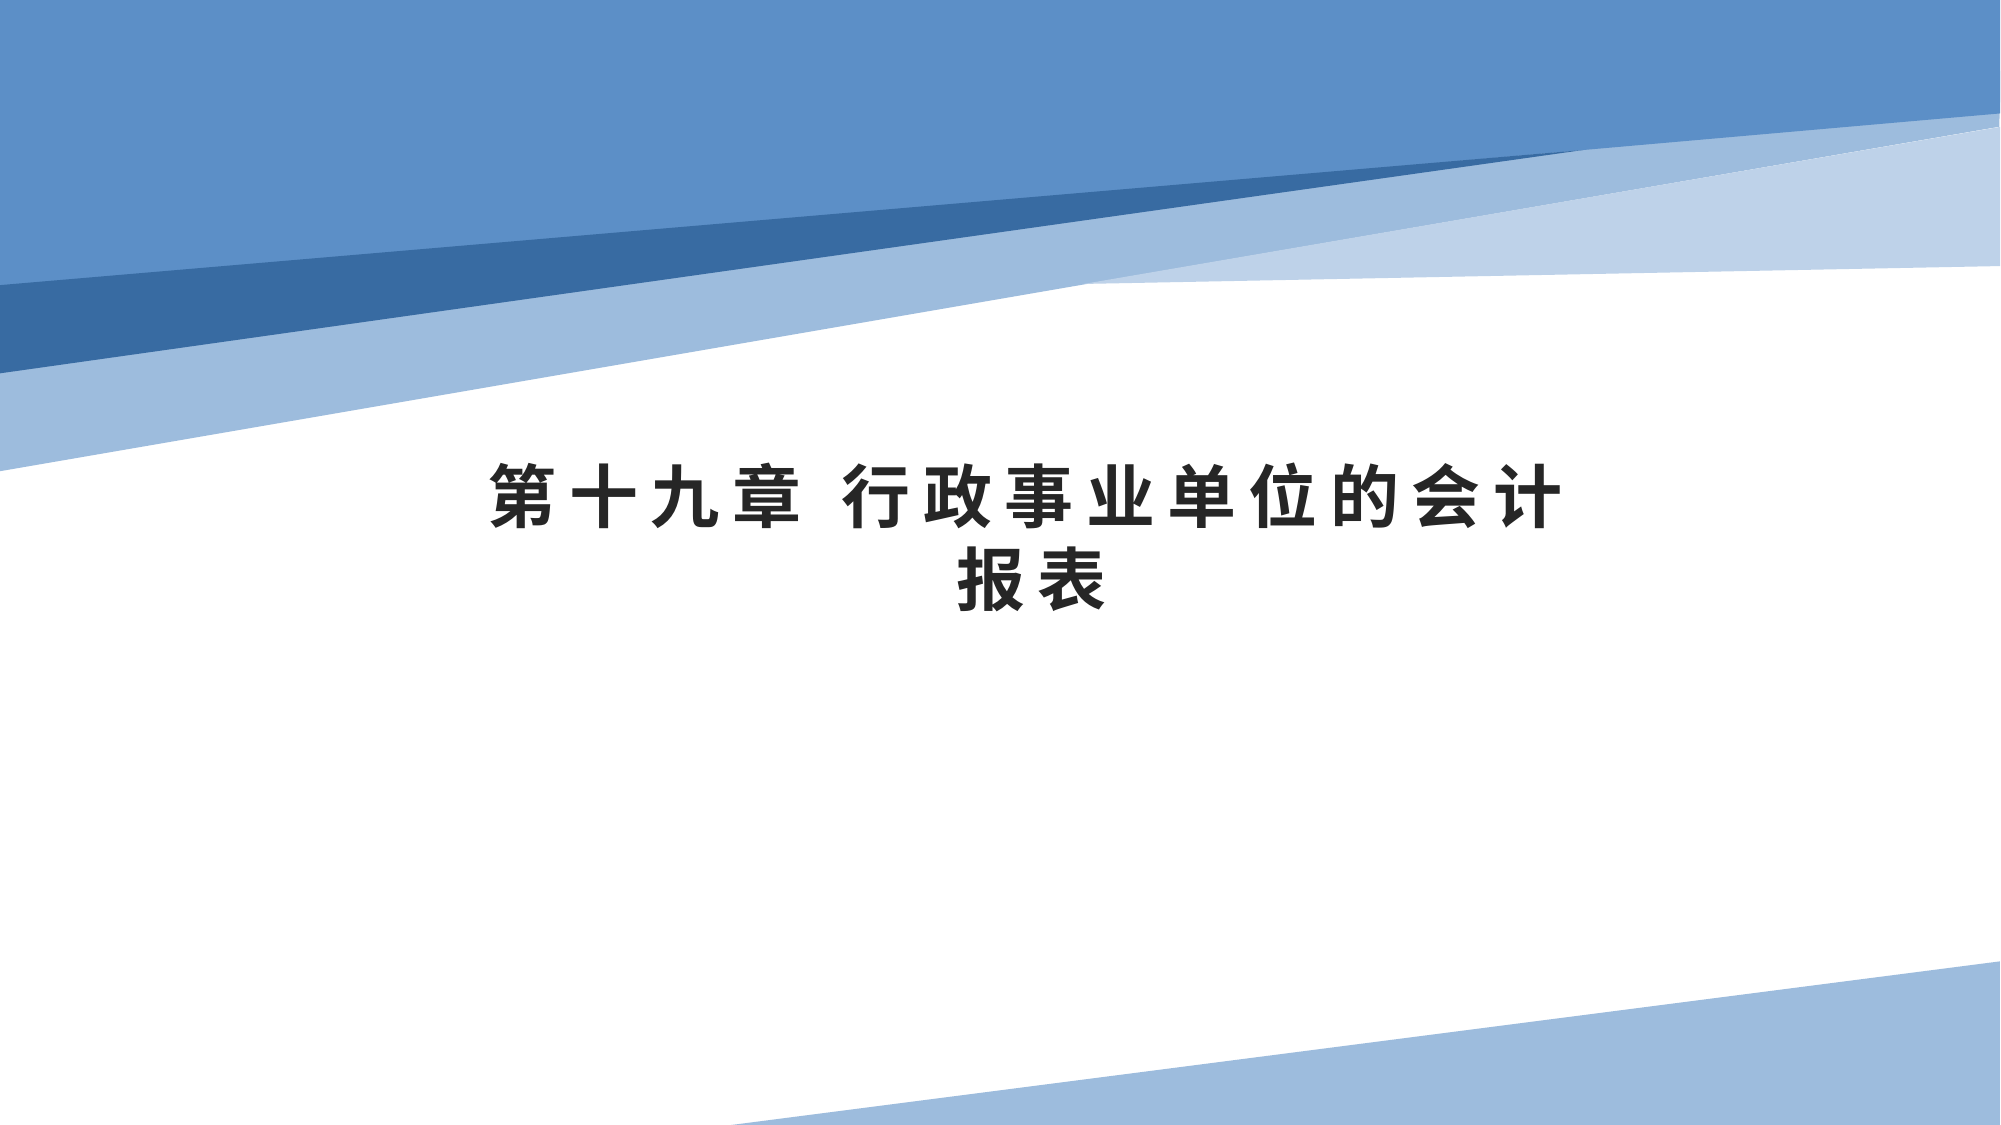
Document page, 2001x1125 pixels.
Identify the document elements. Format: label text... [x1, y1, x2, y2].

title 第十九章 行政事业单位的会计报表 [447, 443, 1616, 627]
